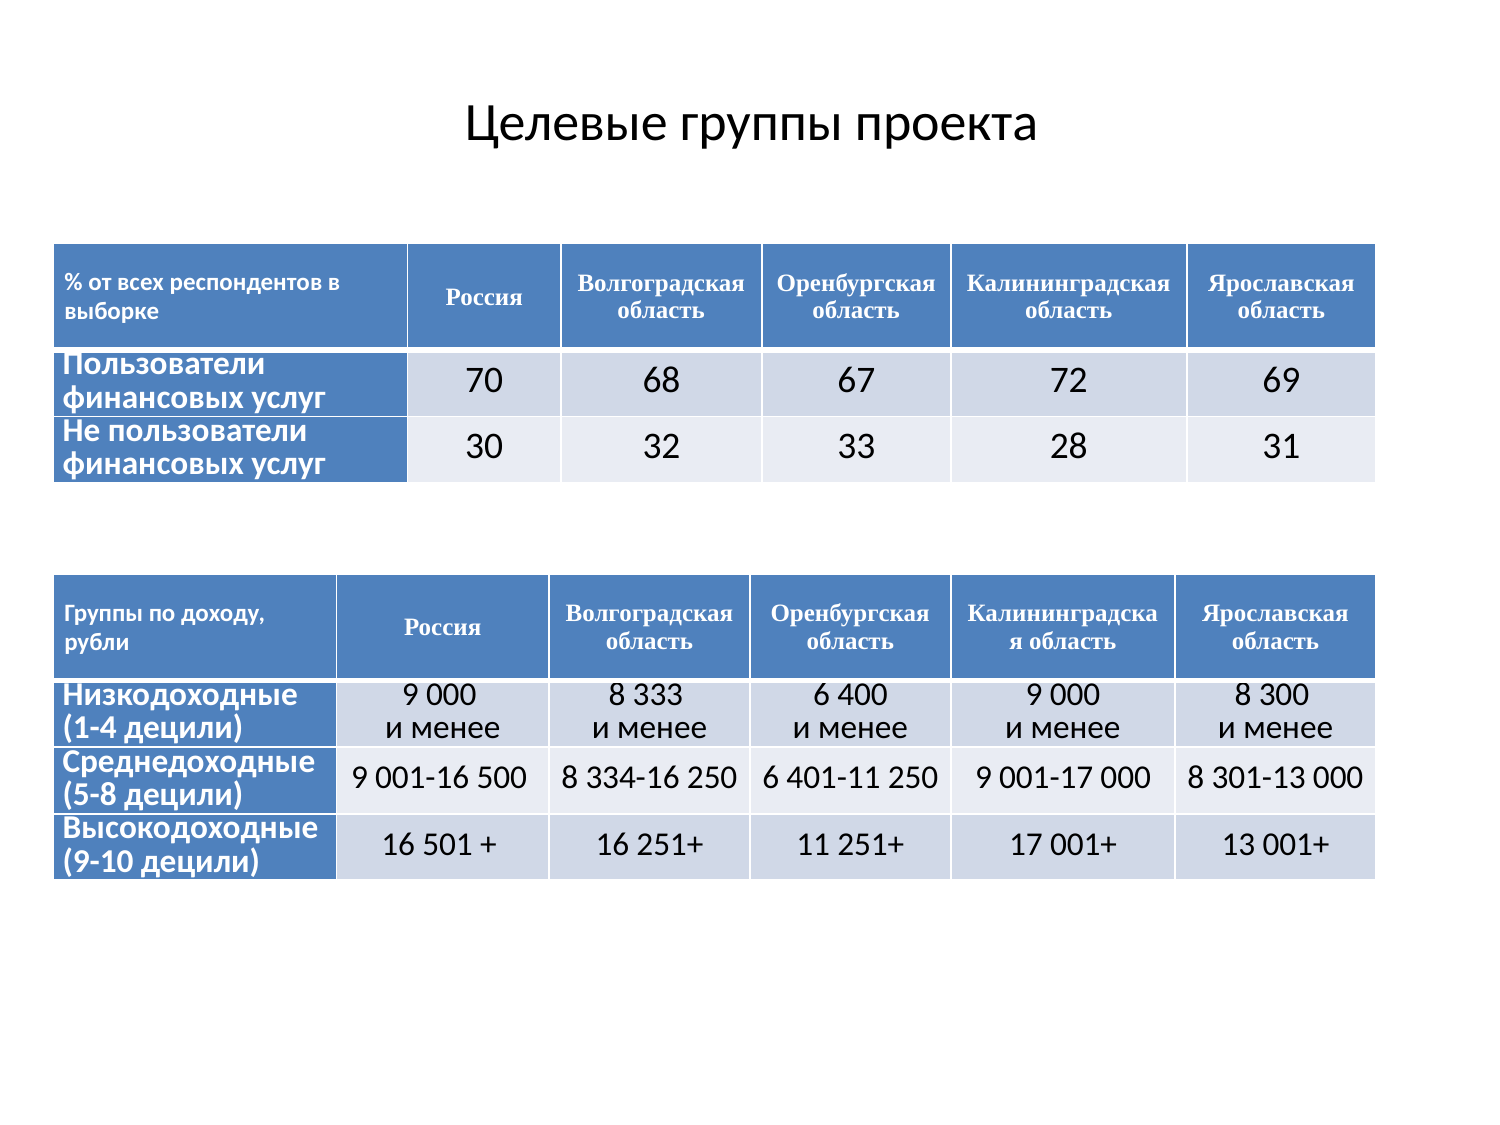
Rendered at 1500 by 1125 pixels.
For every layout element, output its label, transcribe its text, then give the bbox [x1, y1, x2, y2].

title Целевые группы проекта [76, 78, 1427, 159]
table_header Ярославская область [1176, 575, 1375, 678]
table_header Оренбургская область [751, 575, 950, 678]
table_header Ярославская область [1188, 244, 1375, 347]
table_cell Пользователи финансовых услуг [54, 353, 407, 416]
table_header Волгоградская область [550, 575, 749, 678]
table_cell 30 [408, 417, 560, 482]
table_header Калининградская область [952, 244, 1186, 347]
table_cell 70 [408, 353, 560, 416]
table_cell 6 401-11 250 [751, 748, 950, 813]
table_cell 9 000 и менее [337, 683, 548, 746]
table_cell 16 251+ [550, 815, 749, 879]
table_cell 9 001-16 500 [337, 748, 548, 813]
table_cell 32 [562, 417, 761, 482]
table_cell 9 000 и менее [952, 683, 1174, 746]
table_cell 6 400 и менее [751, 683, 950, 746]
table_cell 68 [562, 353, 761, 416]
table_cell 11 251+ [751, 815, 950, 879]
table_cell 16 501 + [337, 815, 548, 879]
table_cell 8 301-13 000 [1176, 748, 1375, 813]
table_header Калининградская область [952, 575, 1174, 678]
table_cell 69 [1188, 353, 1375, 416]
table_header Группы по доходу, рубли [54, 575, 336, 678]
table_cell 28 [952, 417, 1186, 482]
table_header Россия [408, 244, 560, 347]
table_header % от всех респондентов в выборке [54, 244, 407, 347]
table_cell 33 [763, 417, 950, 482]
table_cell 8 333 и менее [550, 683, 749, 746]
table_header Волгоградская область [562, 244, 761, 347]
table_cell 13 001+ [1176, 815, 1375, 879]
table_cell 8 300 и менее [1176, 683, 1375, 746]
table_cell 67 [763, 353, 950, 416]
table_cell Среднедоходные (5-8 децили) [54, 748, 336, 813]
table_cell 31 [1188, 417, 1375, 482]
table_cell 17 001+ [952, 815, 1174, 879]
table_cell Не пользователи финансовых услуг [54, 417, 407, 482]
table_header Россия [337, 575, 548, 678]
table_cell 8 334-16 250 [550, 748, 749, 813]
table_cell Низкодоходные (1-4 децили) [54, 683, 336, 746]
table_cell Высокодоходные (9-10 децили) [54, 815, 336, 879]
table_header Оренбургская область [763, 244, 950, 347]
table_cell 9 001-17 000 [952, 748, 1174, 813]
table_cell 72 [952, 353, 1186, 416]
